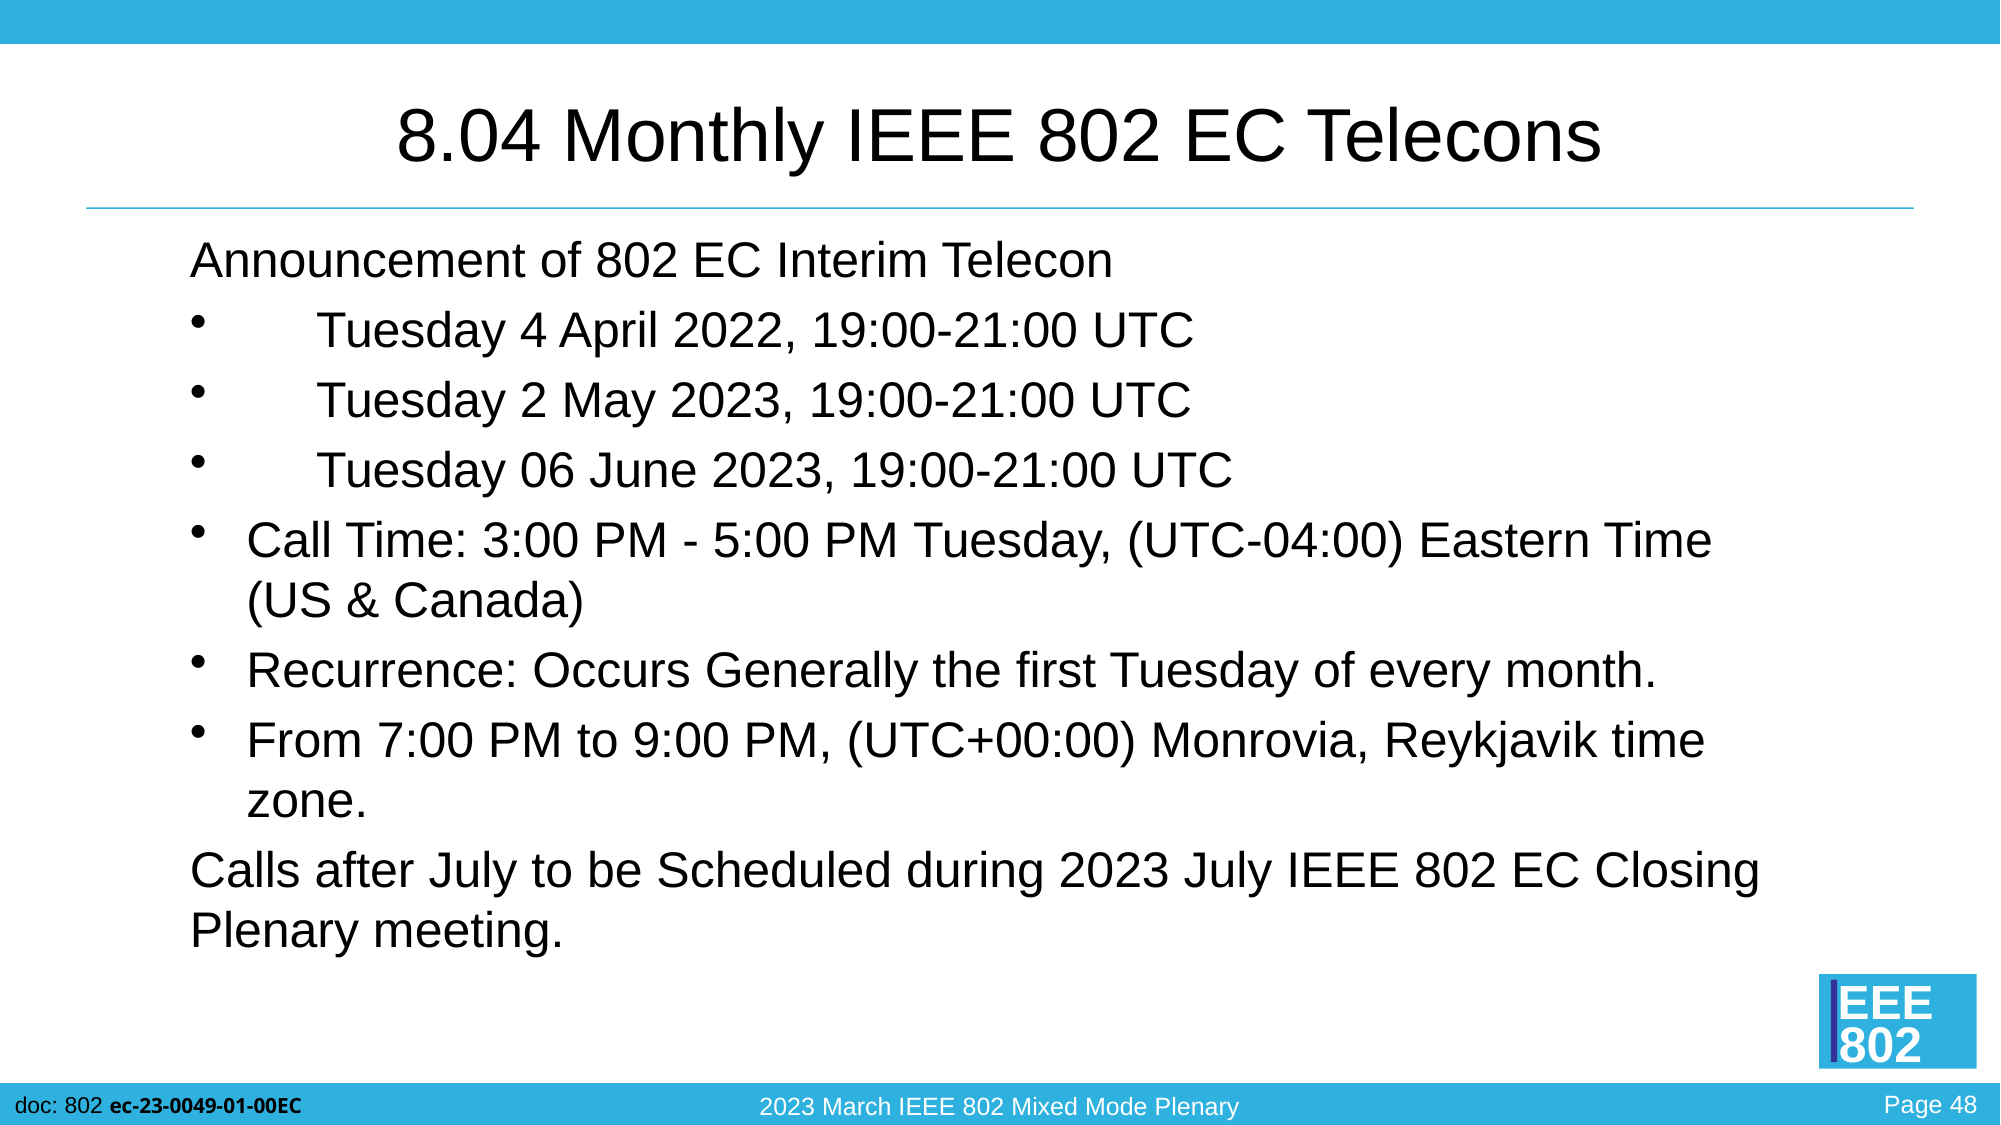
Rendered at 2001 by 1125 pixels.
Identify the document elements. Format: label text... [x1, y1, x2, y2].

list Announcement of 802 EC Interim Telecon Tuesday 4 April 2022, 19:00-21:00 UTC Tuesday 2 May 2023, 19:00-21:00 UTC Tuesday 06 June 2023, 19:00-21:00 UTC Call Time: 3:00 PM - 5:00 PM Tuesday, (UTC-04:00) Eastern Time (US & Canada) Recurrence: Occurs Generally the first Tuesday of every month. From 7:00 PM to 9:00 PM, (UTC+00:00) Monrovia, Reykjavik time zone. Calls after July to be Scheduled during 2023 July IEEE 802 EC Closing Plenary meeting. [174, 220, 1813, 1038]
title 8.04 Monthly IEEE 802 EC Telecons [99, 66, 1900, 197]
